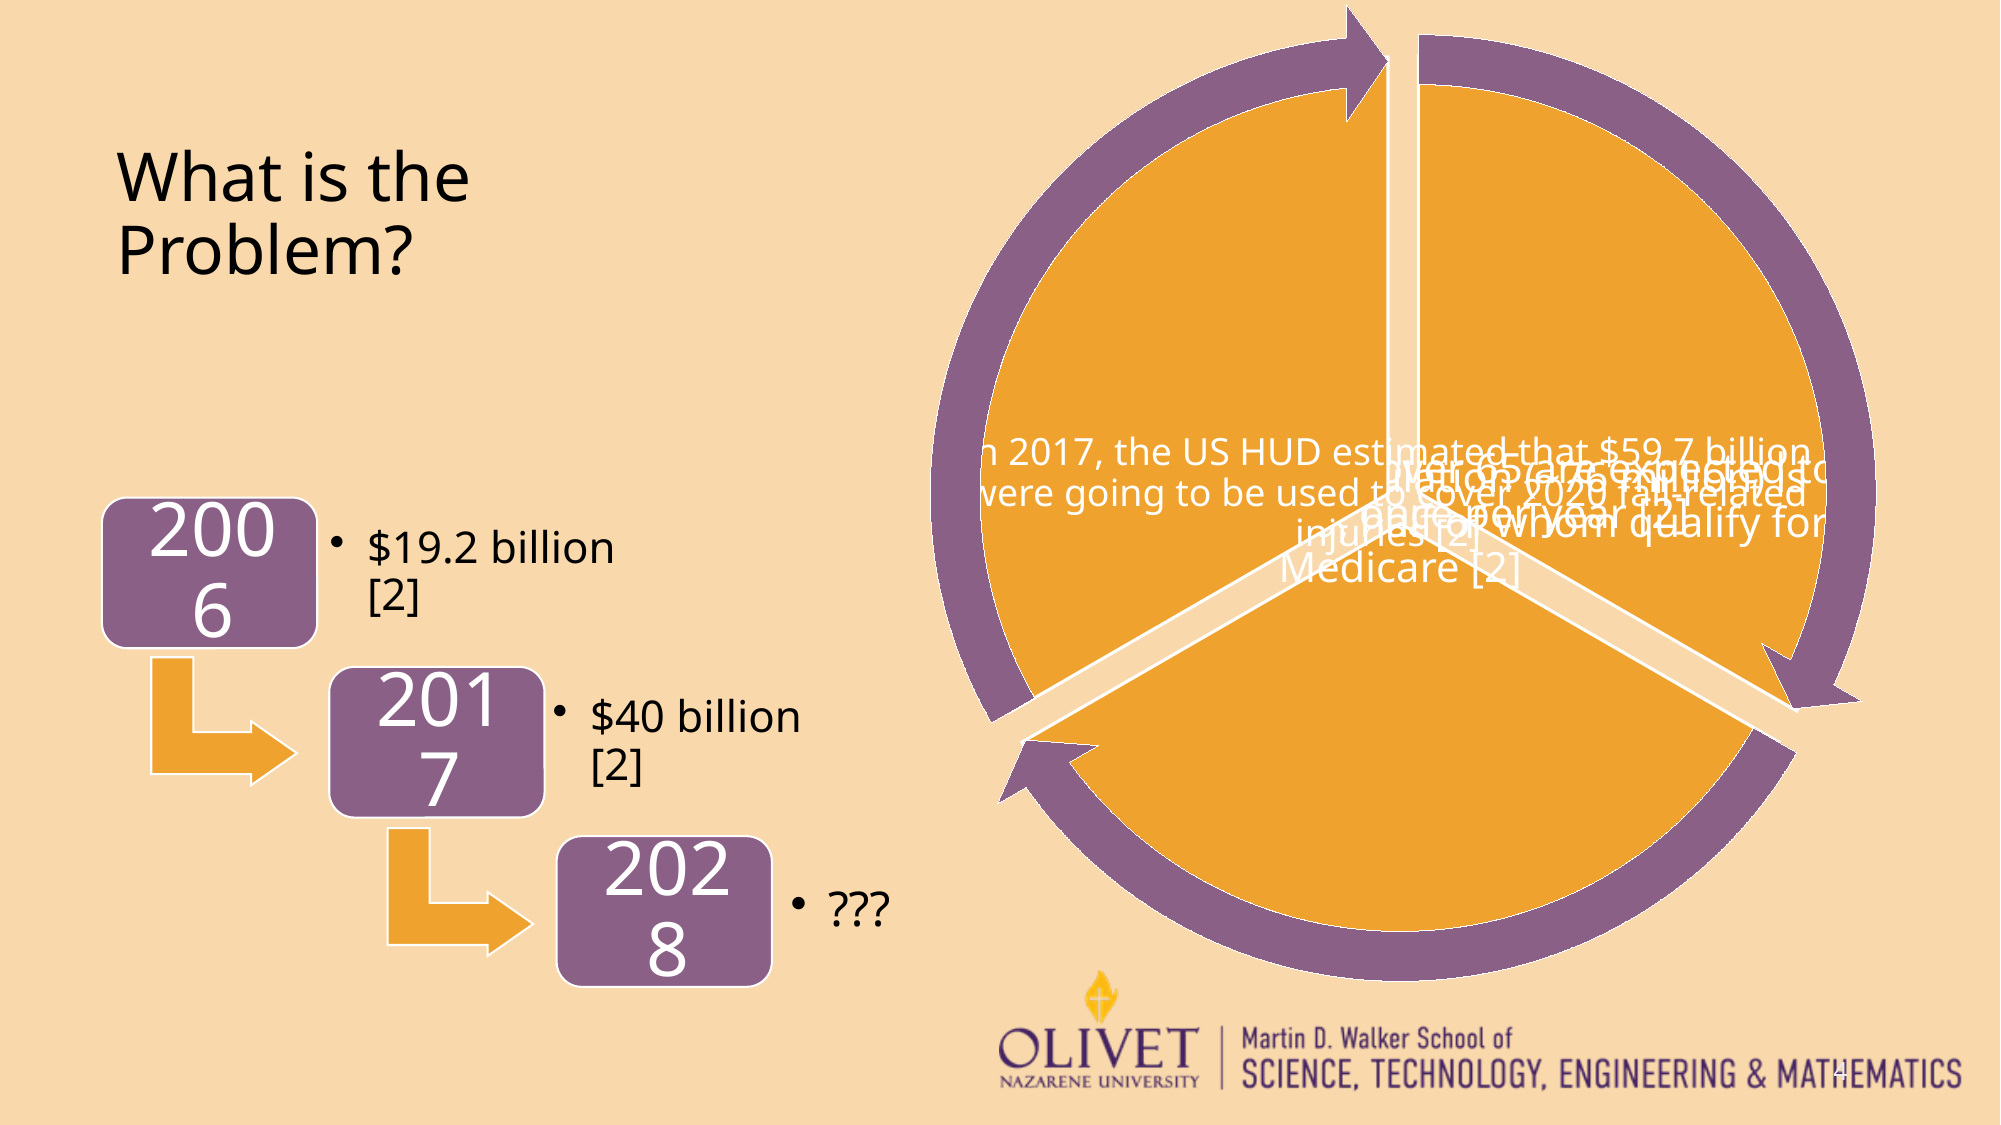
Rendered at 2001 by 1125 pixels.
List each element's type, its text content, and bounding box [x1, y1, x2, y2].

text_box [0, 494, 1182, 990]
picture [999, 1029, 1965, 1100]
slide_number 4 [1412, 1042, 1863, 1103]
title What is the Problem? [101, 135, 777, 297]
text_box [777, 0, 2000, 1029]
